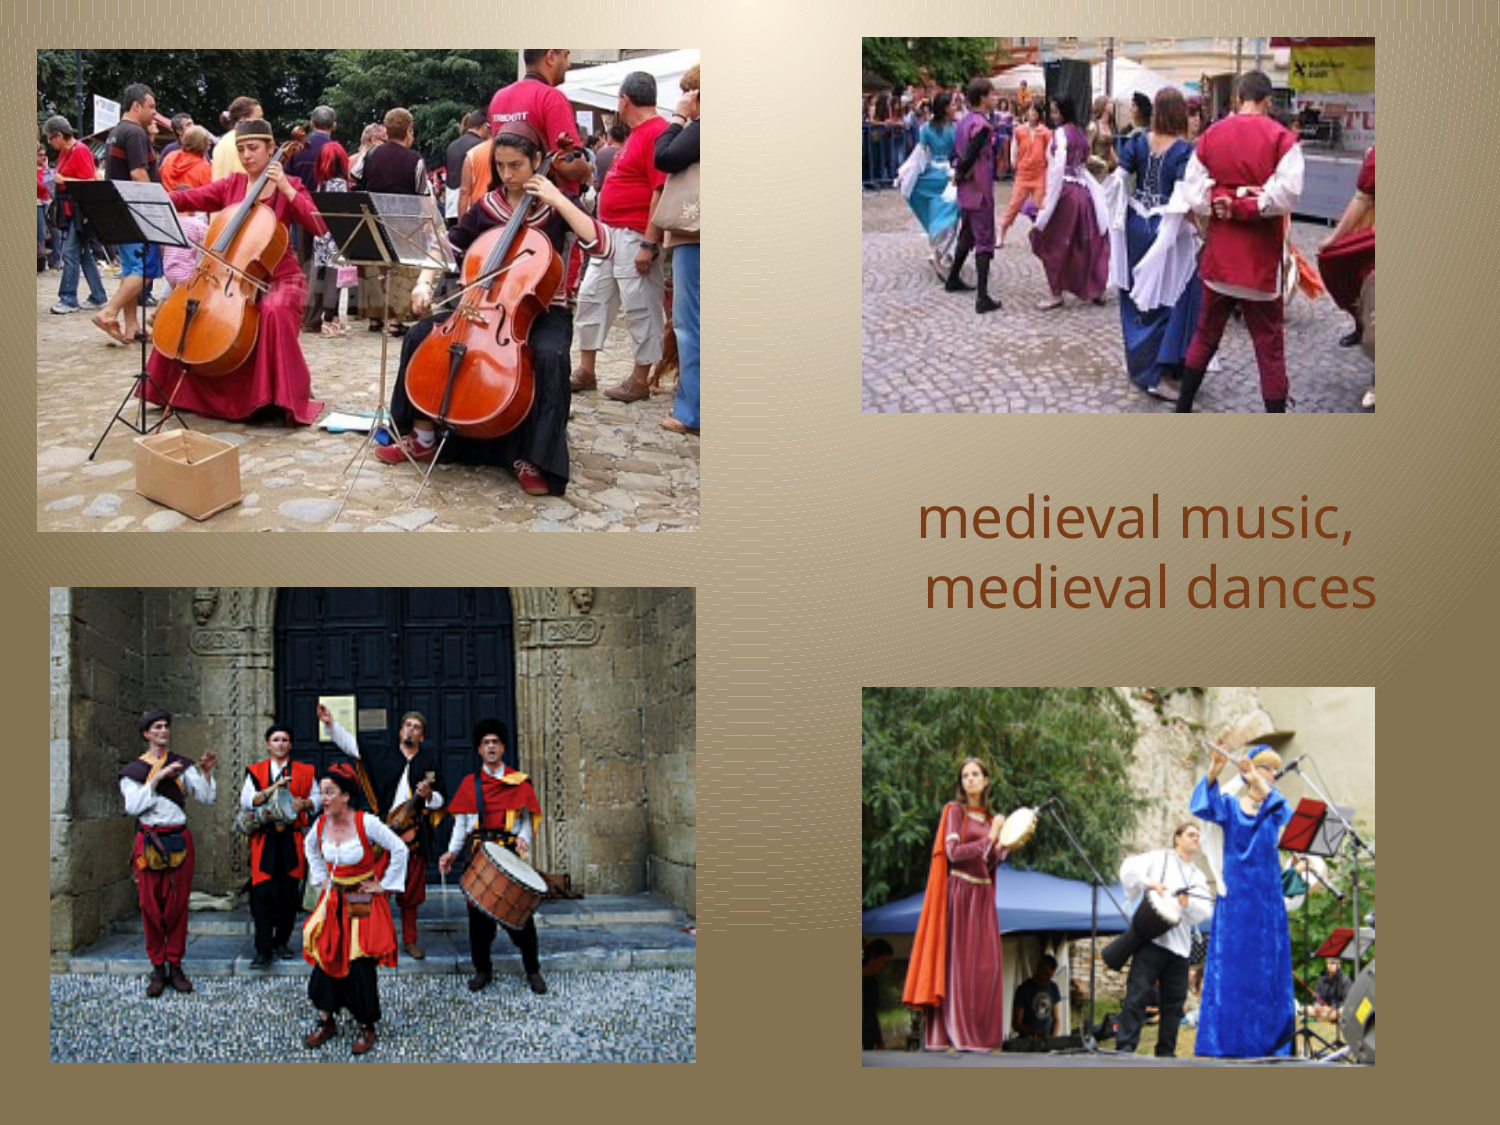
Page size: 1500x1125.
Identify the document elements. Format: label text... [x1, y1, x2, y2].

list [862, 37, 1376, 413]
picture [862, 687, 1376, 1067]
title medieval music, medieval dances [862, 425, 1425, 675]
picture [37, 49, 701, 532]
picture [49, 587, 696, 1063]
